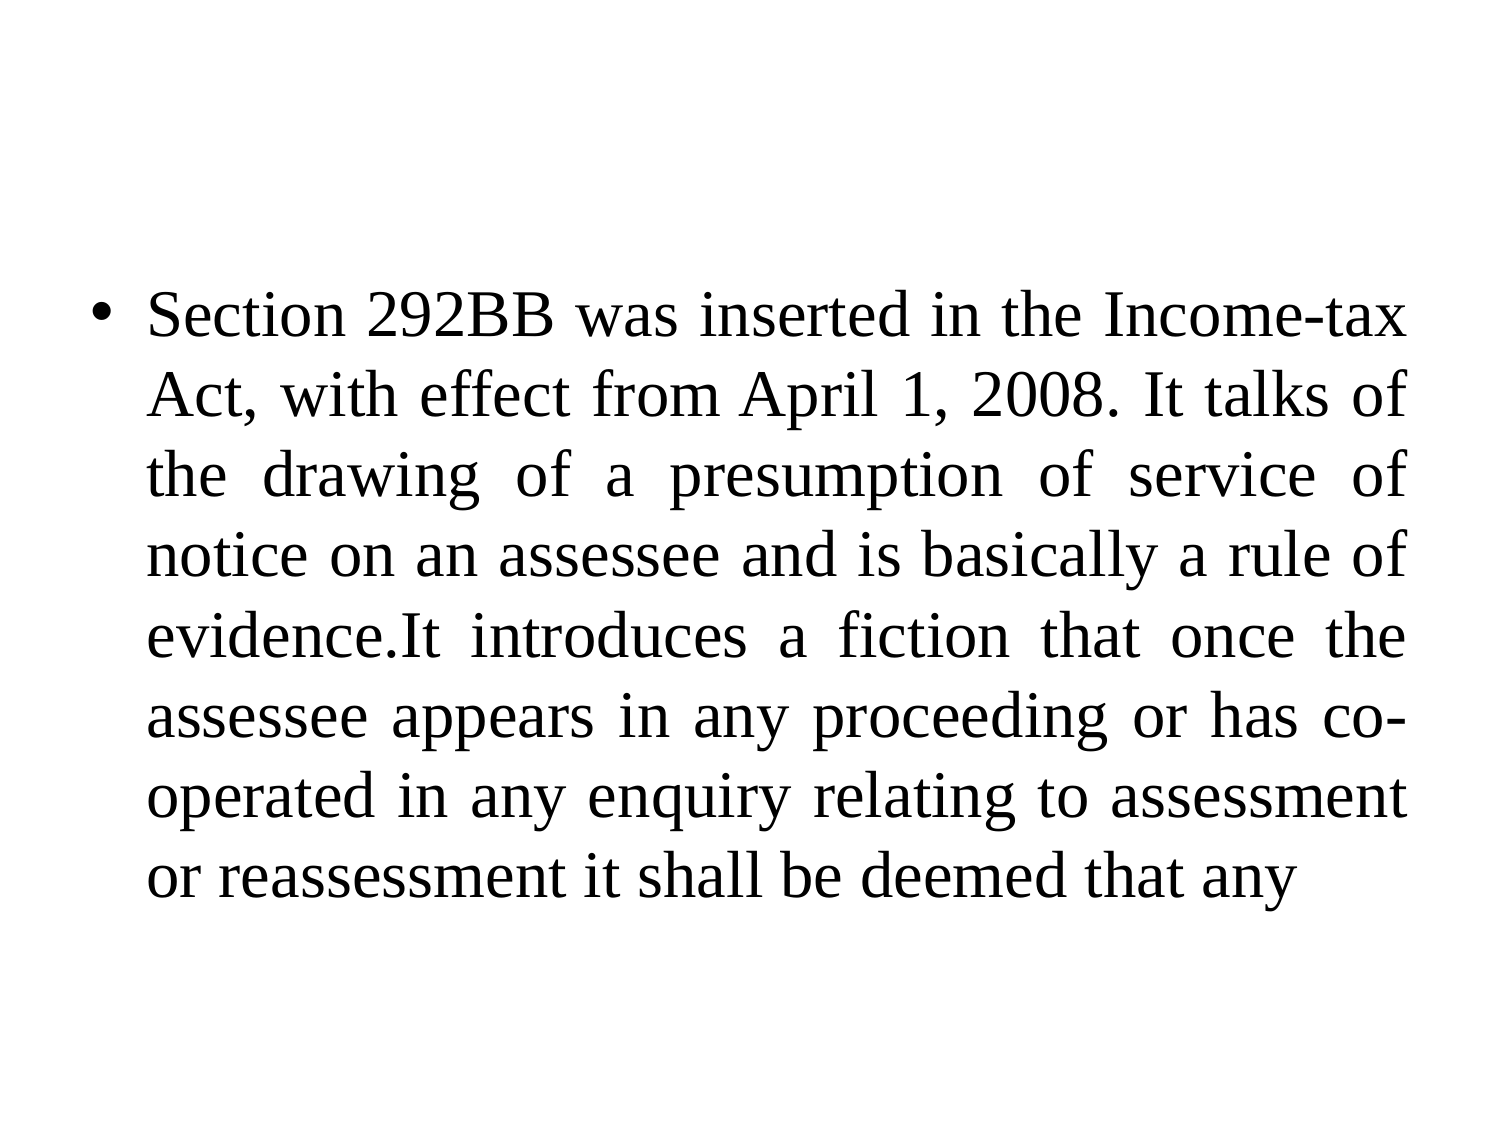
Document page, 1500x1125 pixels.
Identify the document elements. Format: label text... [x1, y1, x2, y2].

list Section 292BB was inserted in the Income-tax Act, with effect from April 1, 2008. It talks of the drawing of a presumption of service of notice on an assessee and is basically a rule of evidence.It introduces a fiction that once the assessee appears in any proceeding or has co-operated in any enquiry relating to assessment or reassessment it shall be deemed that any [75, 262, 1425, 1005]
